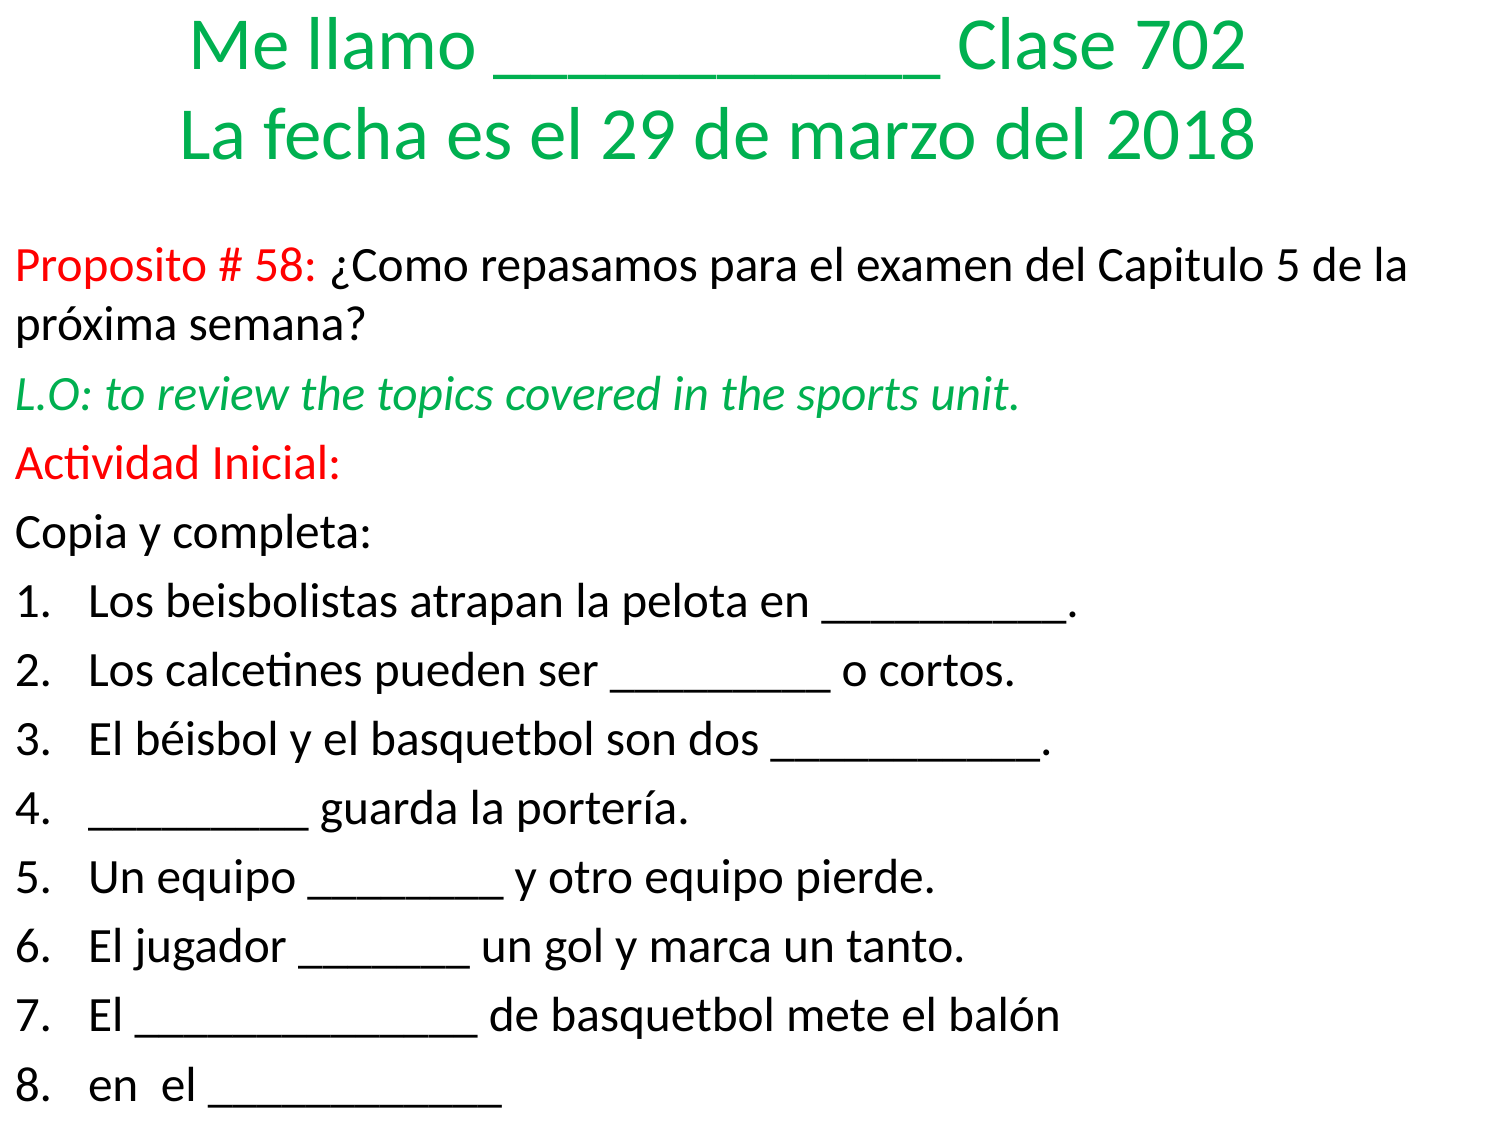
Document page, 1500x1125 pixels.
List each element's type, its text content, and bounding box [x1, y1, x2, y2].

text_box Me llamo ____________ Clase 702 La fecha es el 29 de marzo del 2018 [12, 0, 1425, 213]
text_box Proposito # 58: ¿Como repasamos para el examen del Capitulo 5 de la próxima semana? L.O: to review the topics covered in the sports unit. Actividad Inicial: Copia y completa: Los beisbolistas atrapan la pelota en __________. Los calcetines pueden ser _________ o cortos. El béisbol y el basquetbol son dos ___________. _________ guarda la portería. Un equipo ________ y otro equipo pierde. El jugador _______ un gol y marca un tanto. El ______________ de basquetbol mete el balón en el ____________ [0, 224, 1500, 1125]
